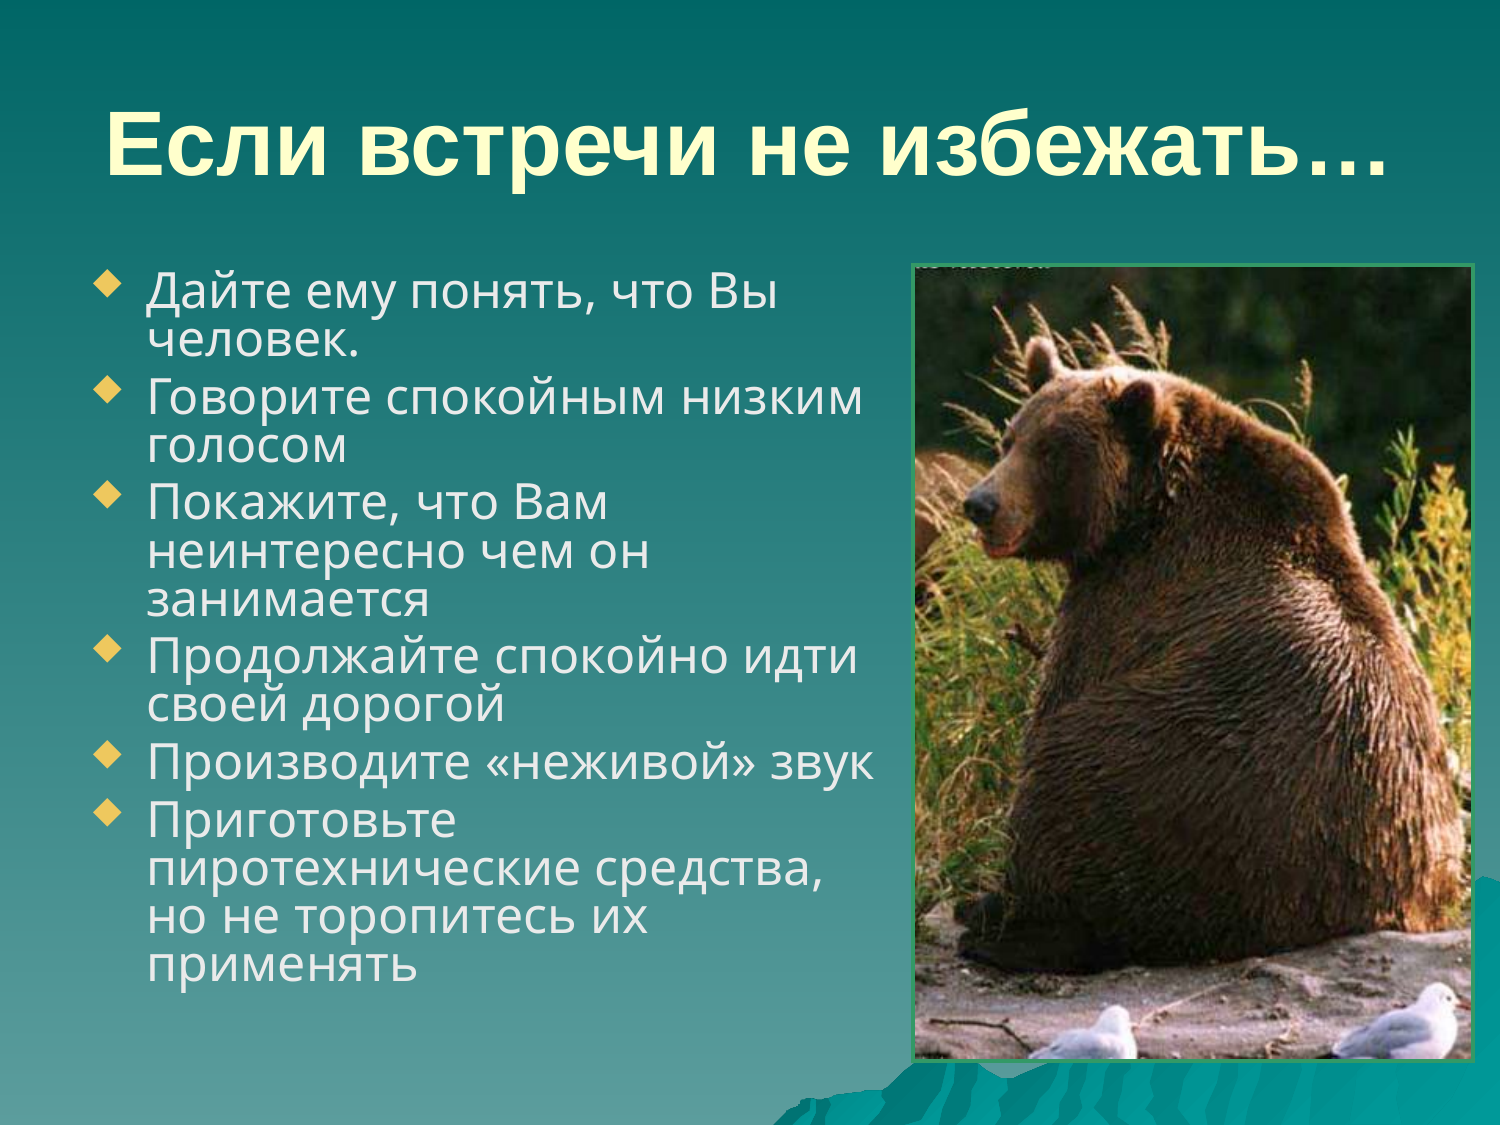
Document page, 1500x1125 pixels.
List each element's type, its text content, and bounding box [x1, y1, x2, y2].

title Если встречи не избежать… [74, 45, 1426, 233]
list Дайте ему понять, что Вы человек. Говорите спокойным низким голосом Покажите, что Вам неинтересно чем он занимается Продолжайте спокойно идти своей дорогой Производите «неживой» звук Приготовьте пиротехнические средства, но не торопитесь их применять [74, 262, 904, 1095]
picture [915, 266, 1471, 1059]
